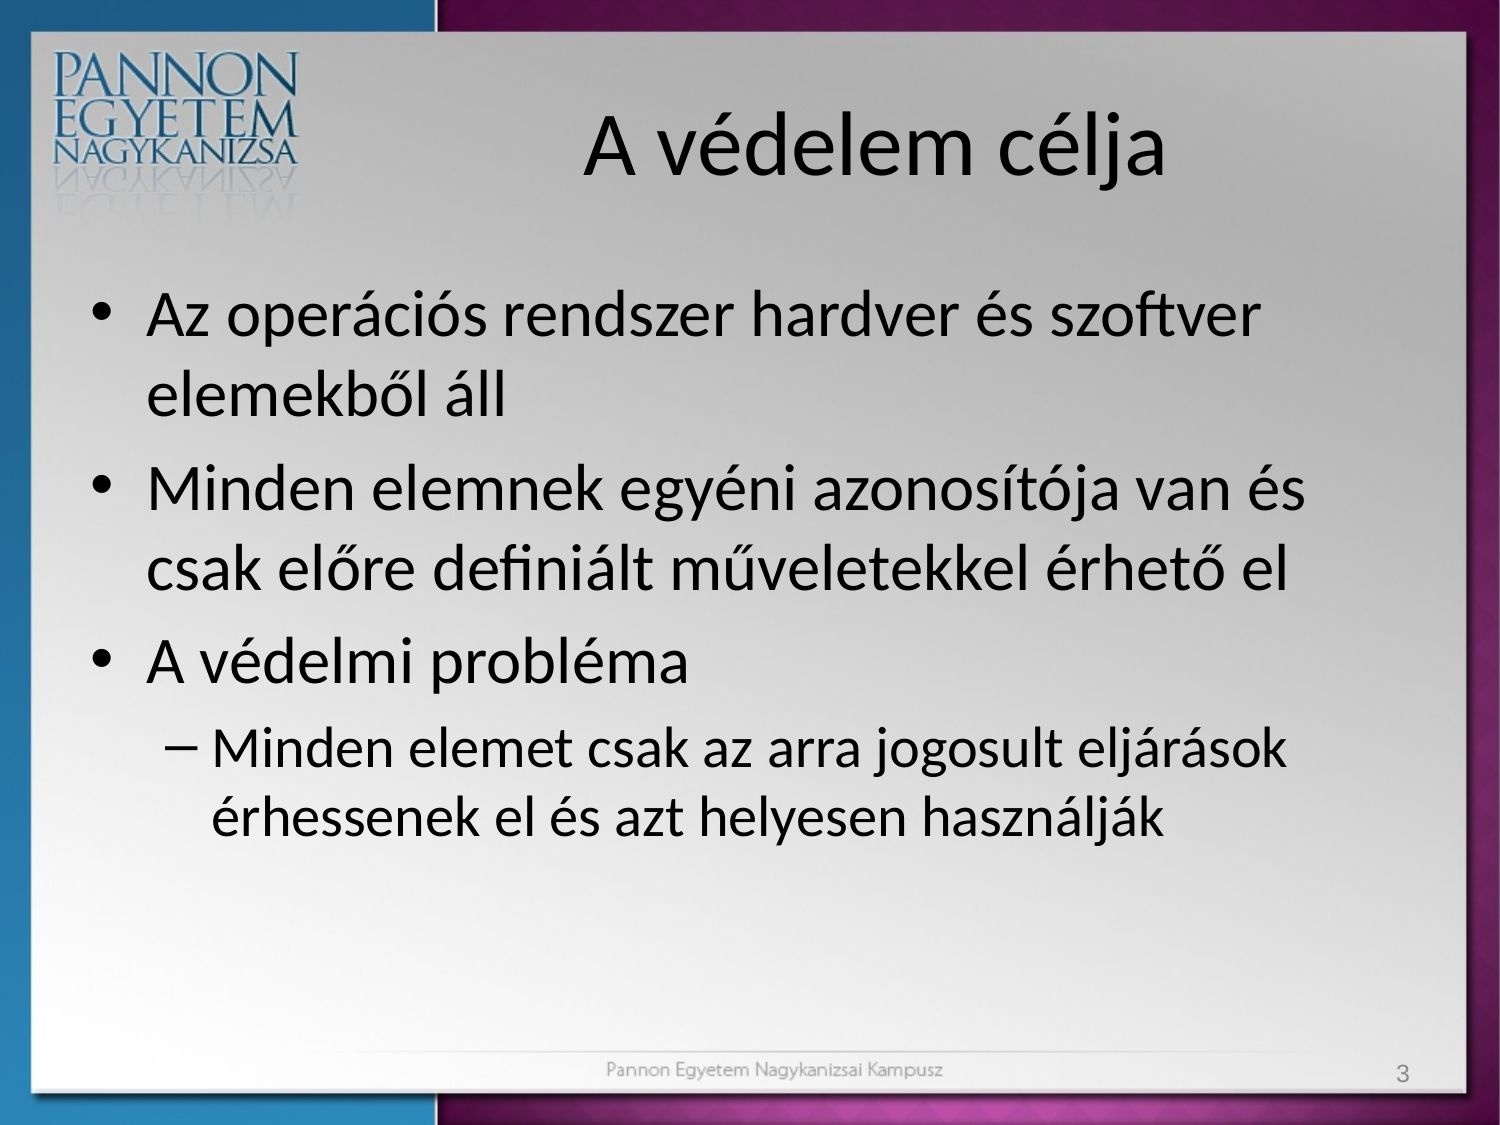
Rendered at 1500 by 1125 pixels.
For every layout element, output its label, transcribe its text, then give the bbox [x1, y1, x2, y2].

picture [0, 0, 1500, 1125]
slide_number 3 [1074, 1042, 1425, 1103]
list Az operációs rendszer hardver és szoftver elemekből áll Minden elemnek egyéni azonosítója van és csak előre definiált műveletekkel érhető el A védelmi probléma Minden elemet csak az arra jogosult eljárások érhessenek el és azt helyesen használják [75, 262, 1425, 1038]
title A védelem célja [328, 45, 1425, 233]
